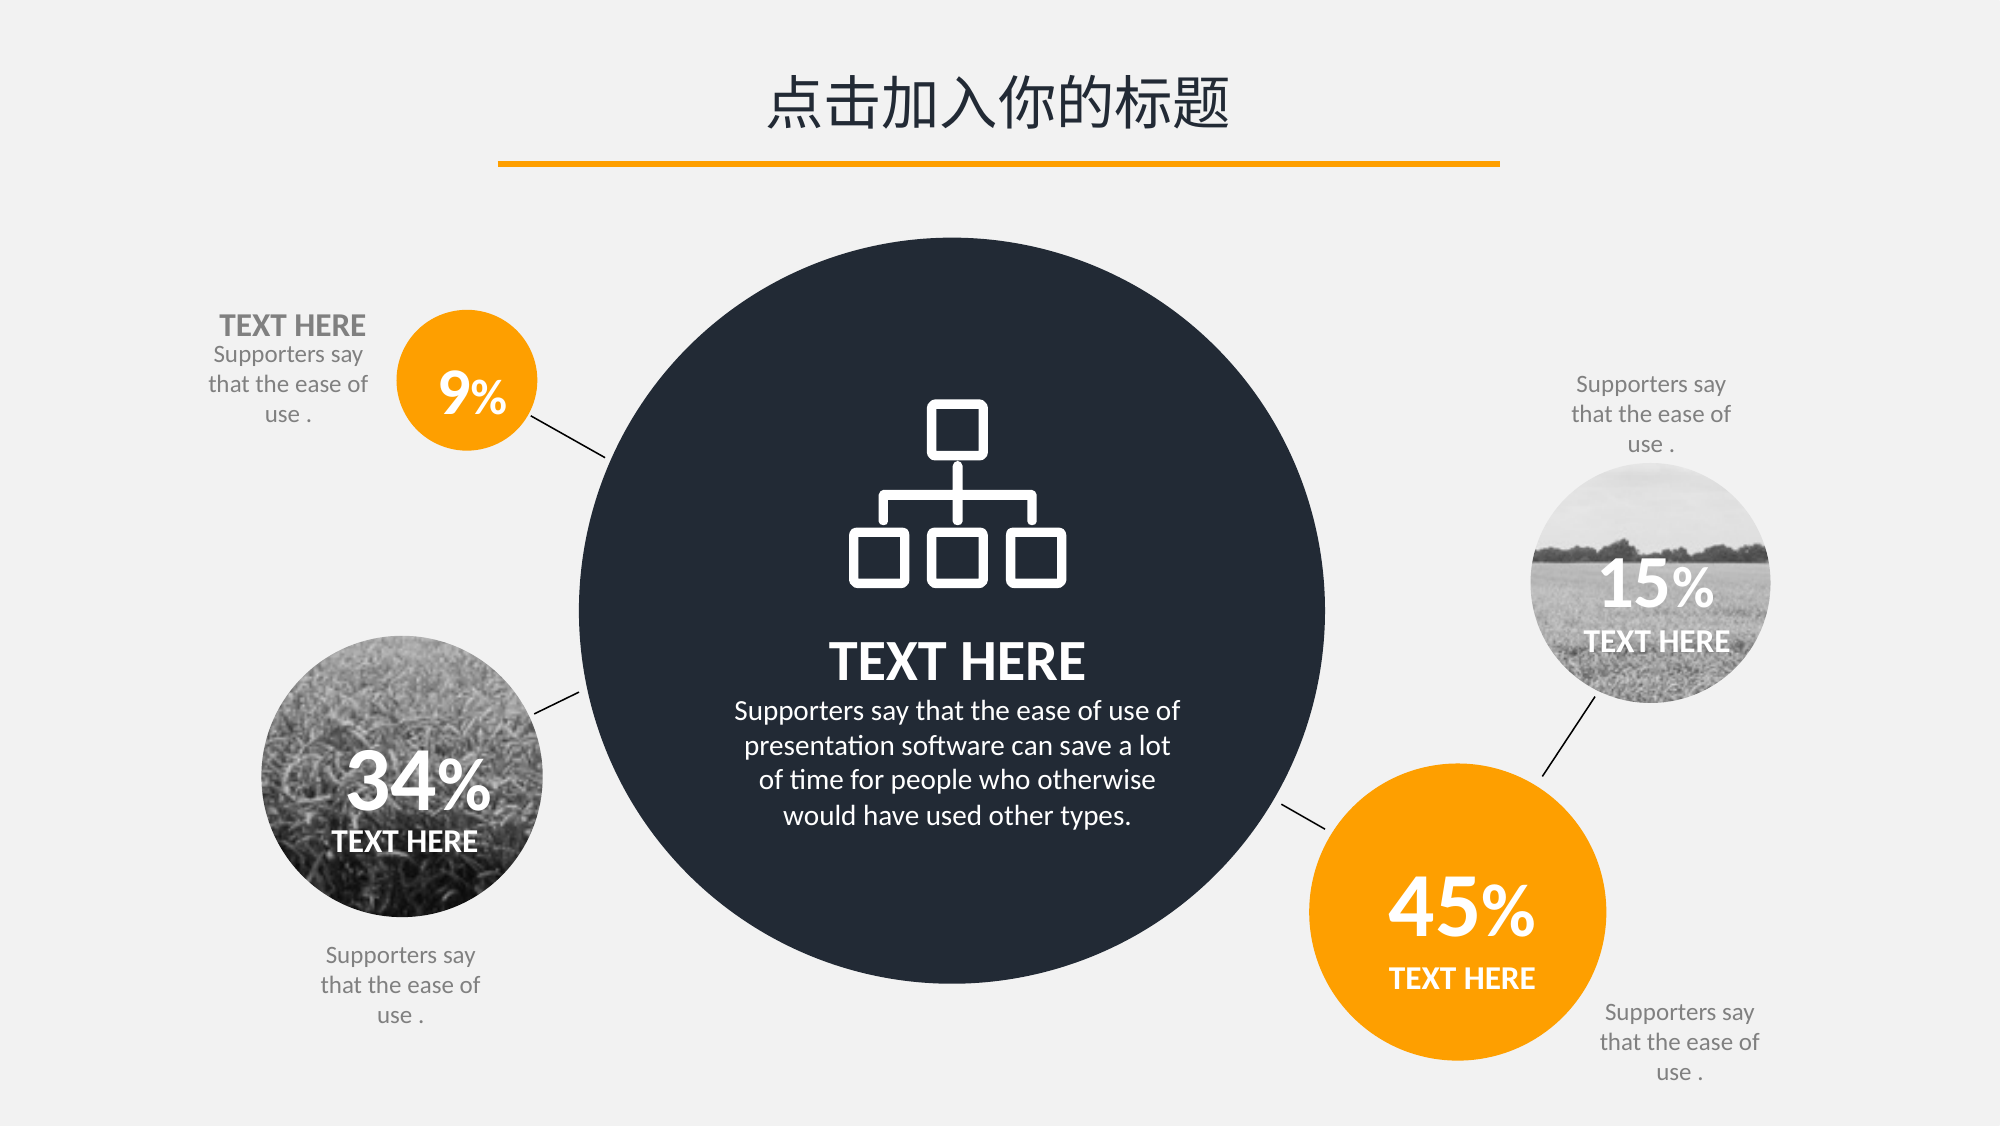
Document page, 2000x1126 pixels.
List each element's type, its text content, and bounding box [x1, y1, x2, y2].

text_box [401, 307, 540, 453]
text_box 45% [1373, 836, 1552, 962]
text_box Supporters say that the ease of use . [288, 931, 514, 1037]
text_box Supporters say that the ease of use of presentation software can save a lot of time for people who otherwise would have used other types. [715, 683, 1200, 839]
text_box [1542, 696, 1596, 777]
text_box Supporters say that the ease of use . [1567, 988, 1793, 1093]
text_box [530, 415, 606, 458]
text_box [1307, 761, 1609, 1063]
text_box [849, 527, 910, 589]
text_box [878, 399, 1037, 526]
text_box 9% [421, 340, 522, 435]
picture [1530, 462, 1771, 704]
text_box TEXT HERE [1374, 962, 1552, 1004]
text_box Supporters say that the ease of use . [176, 330, 401, 435]
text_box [533, 691, 580, 715]
text_box TEXT HERE [204, 296, 382, 330]
text_box [576, 235, 1328, 986]
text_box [1281, 804, 1326, 830]
text_box [1005, 527, 1067, 589]
text_box [926, 527, 988, 589]
text_box Supporters say that the ease of use . [1539, 360, 1764, 461]
picture [261, 635, 543, 918]
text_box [497, 65, 1501, 165]
text_box TEXT HERE [813, 614, 1102, 699]
